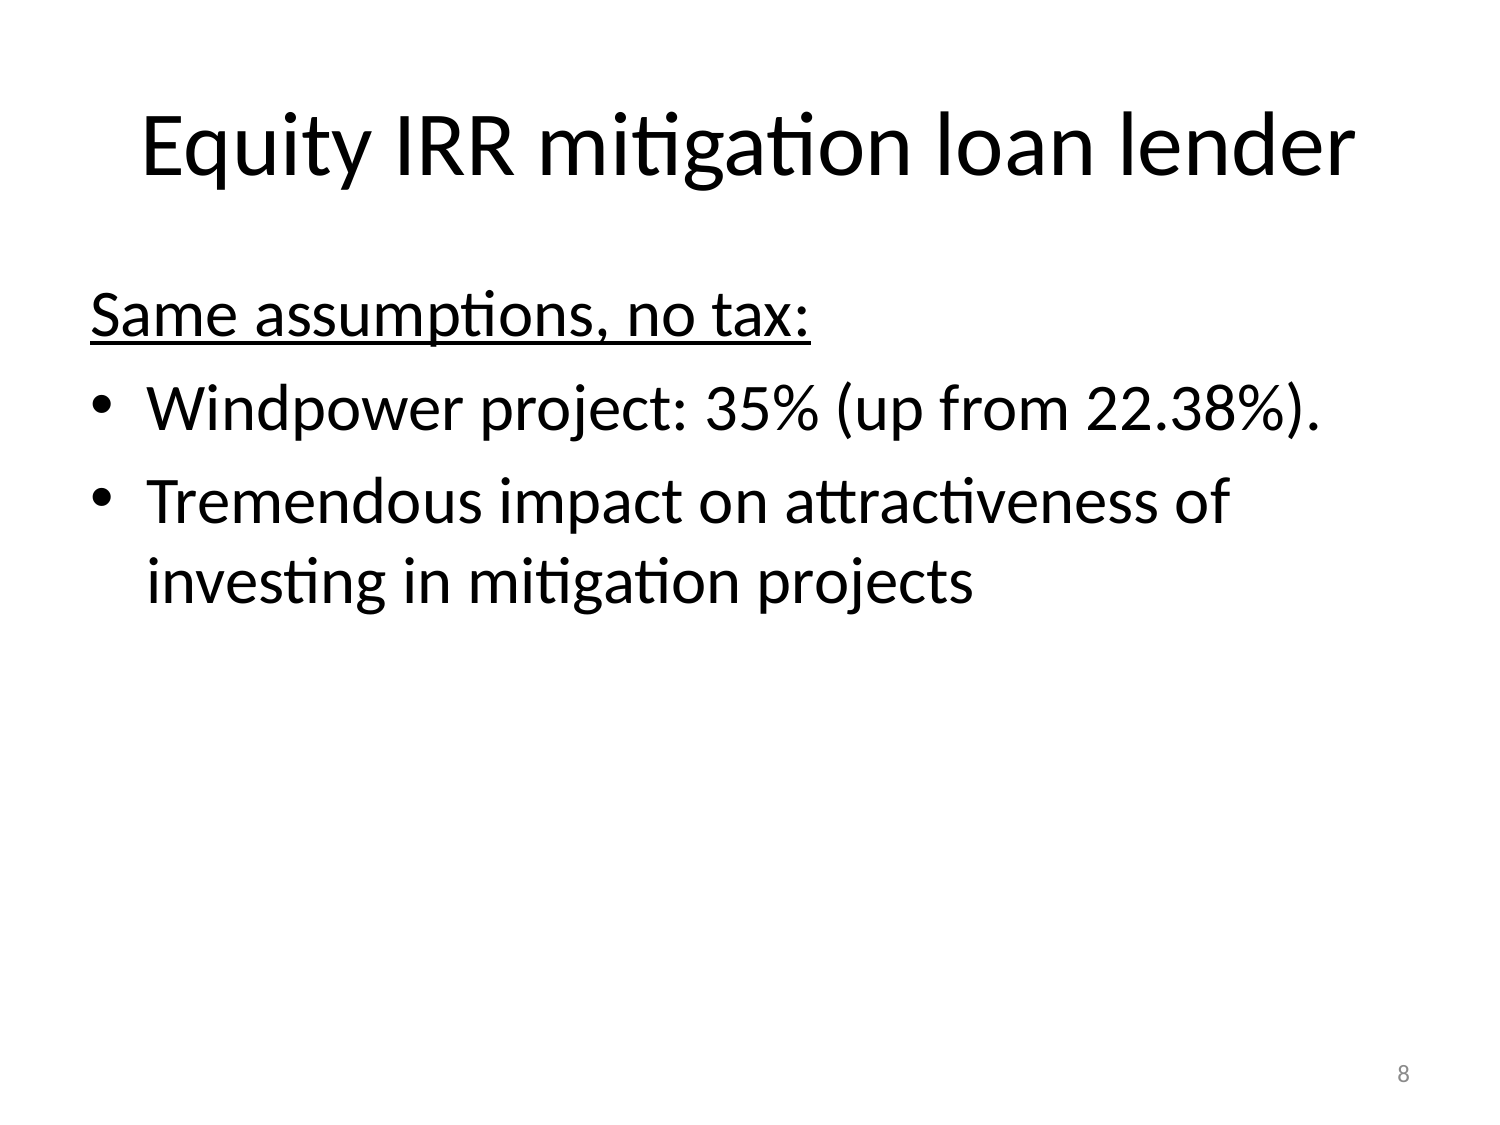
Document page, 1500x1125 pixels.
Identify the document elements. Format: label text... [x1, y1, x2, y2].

list Same assumptions, no tax: Windpower project: 35% (up from 22.38%). Tremendous impact on attractiveness of investing in mitigation projects [75, 262, 1425, 1043]
title Equity IRR mitigation loan lender [75, 45, 1425, 233]
slide_number 8 [1074, 1042, 1425, 1103]
